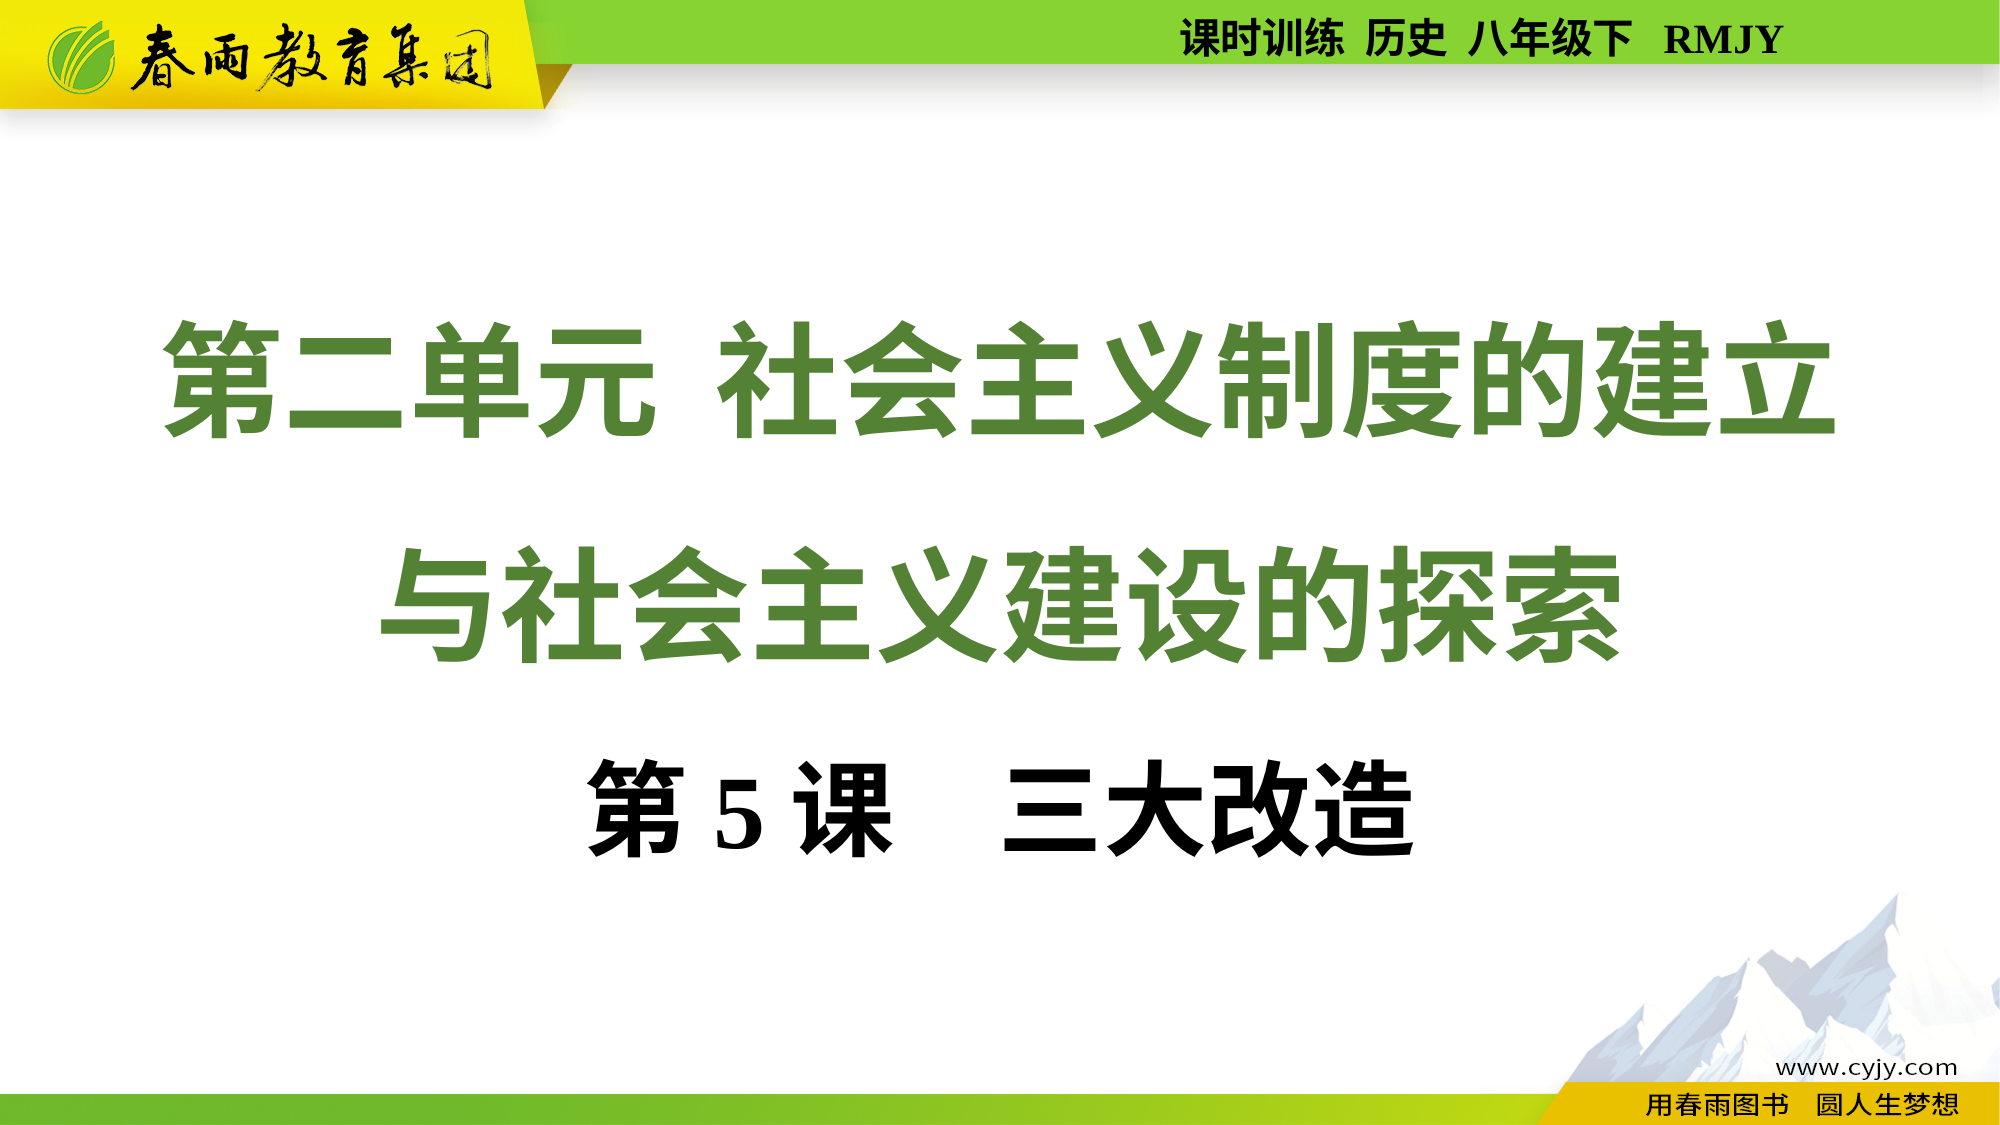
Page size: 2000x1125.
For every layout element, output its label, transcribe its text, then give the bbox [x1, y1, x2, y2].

text_box 第二单元 社会主义制度的建立 与社会主义建设的探索 [0, 219, 2000, 674]
picture [0, 0, 2000, 219]
picture [0, 878, 2000, 1125]
text_box 第5课 三大改造 [0, 674, 2000, 878]
